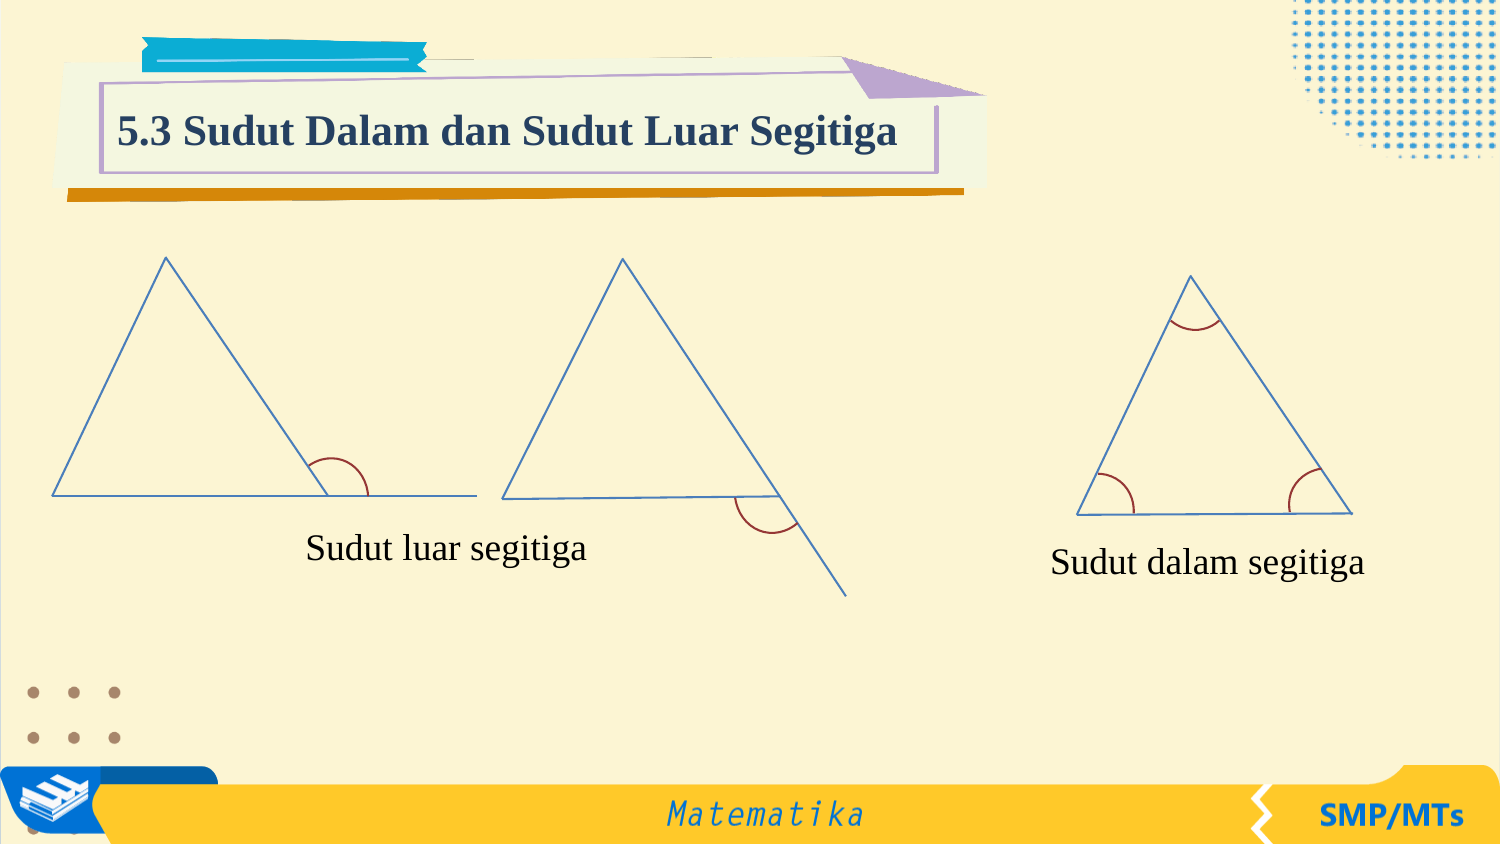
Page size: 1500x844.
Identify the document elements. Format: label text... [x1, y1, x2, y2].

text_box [1033, 239, 1383, 591]
text_box Sudut luar segitiga [290, 515, 496, 576]
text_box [51, 37, 987, 216]
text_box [51, 256, 478, 548]
picture [0, 0, 1500, 844]
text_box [501, 258, 847, 597]
